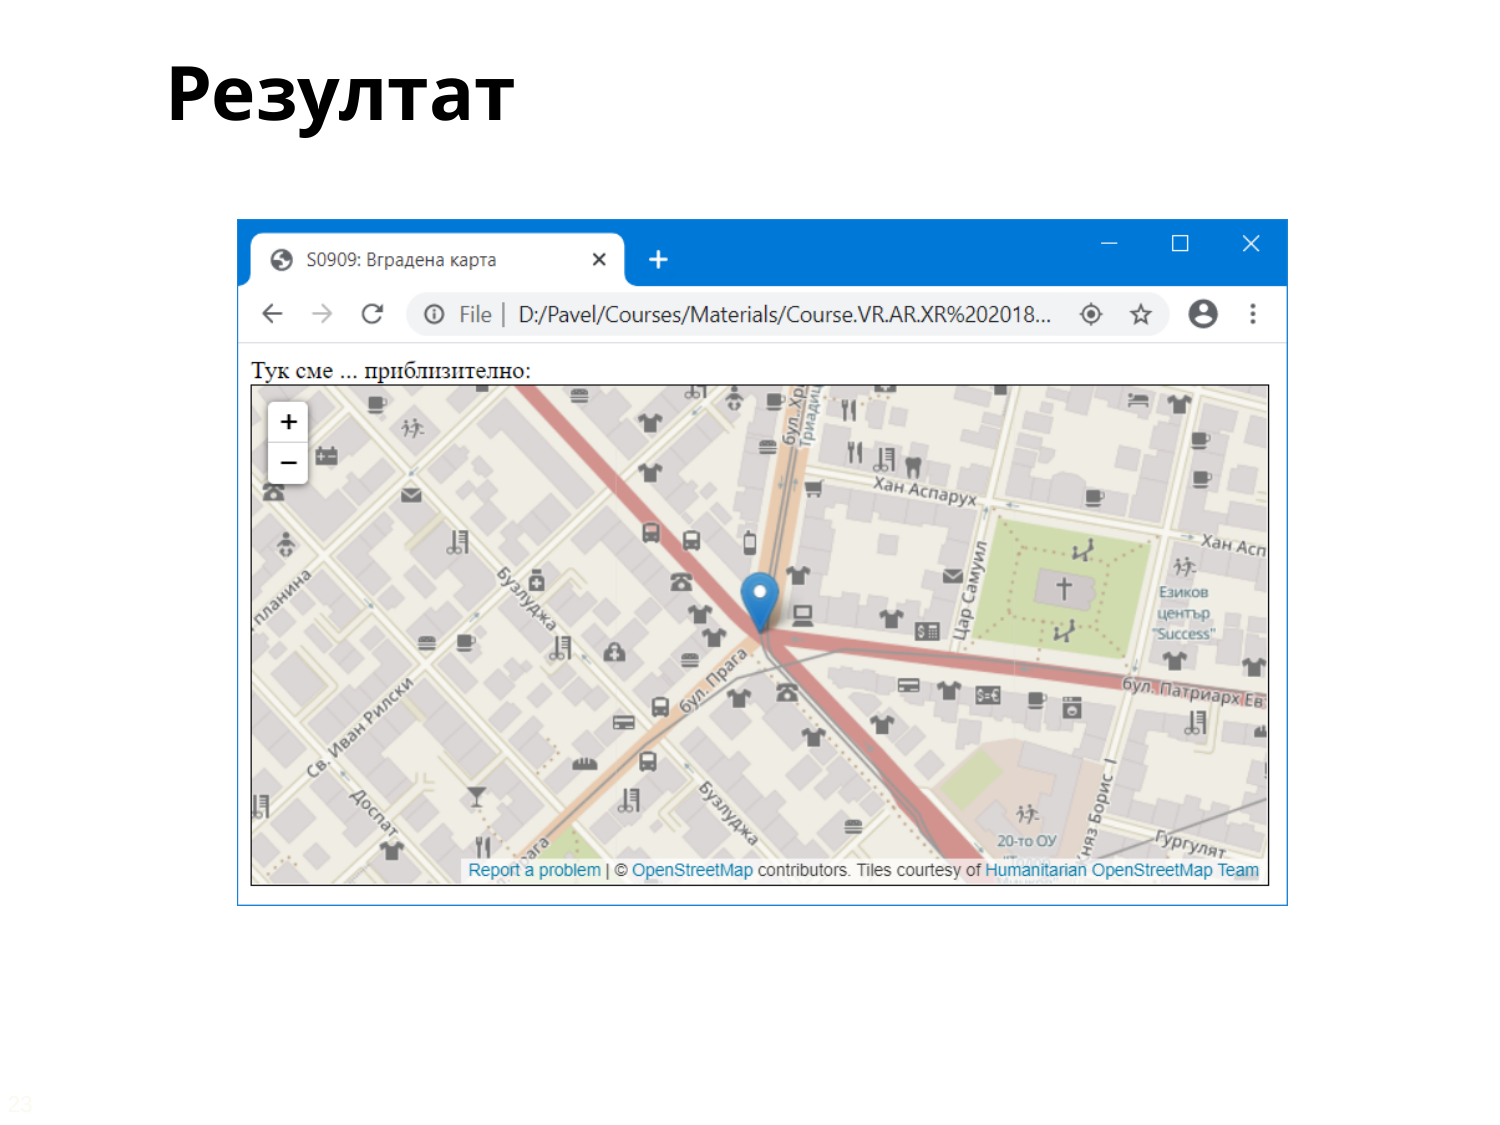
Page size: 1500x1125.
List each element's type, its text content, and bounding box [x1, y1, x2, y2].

picture [237, 218, 1288, 907]
list Резултат [150, 37, 1488, 1113]
